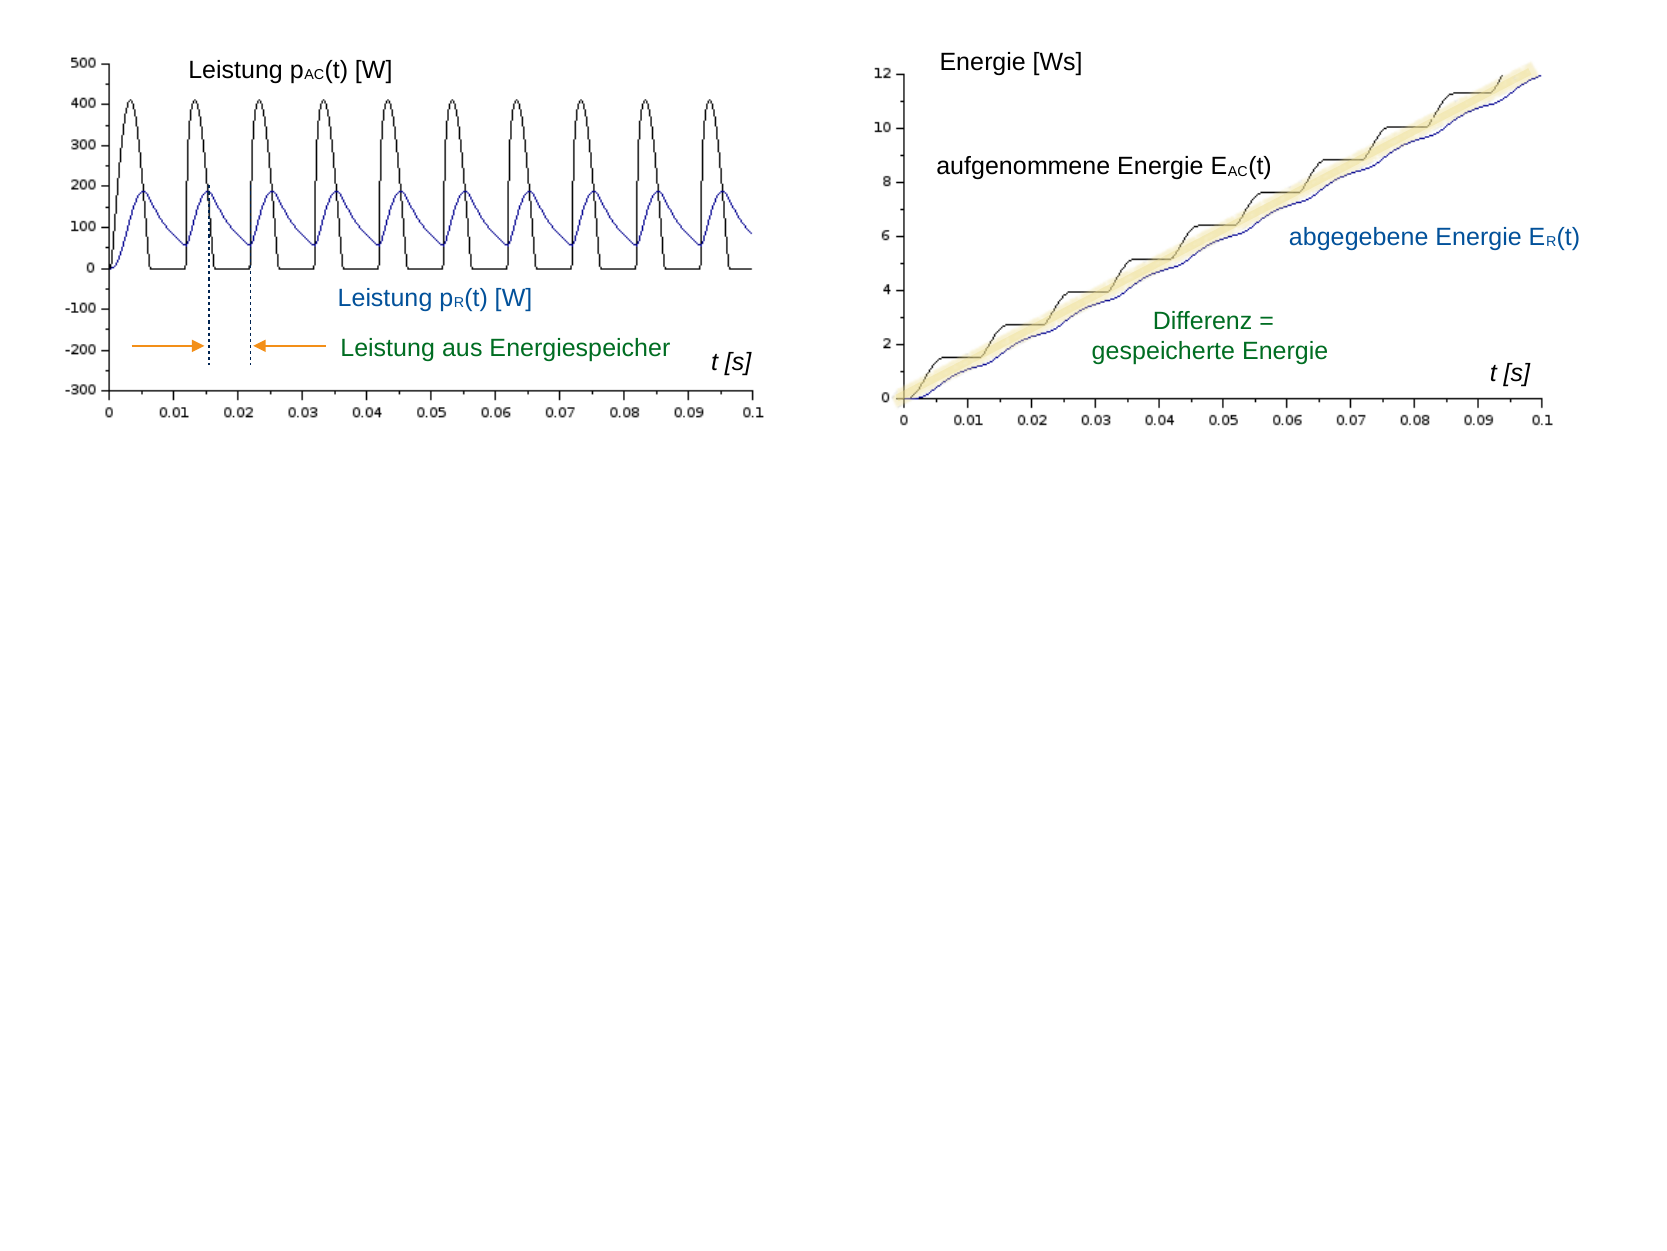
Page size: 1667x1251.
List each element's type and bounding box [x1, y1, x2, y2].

text_box [60, 36, 1607, 438]
